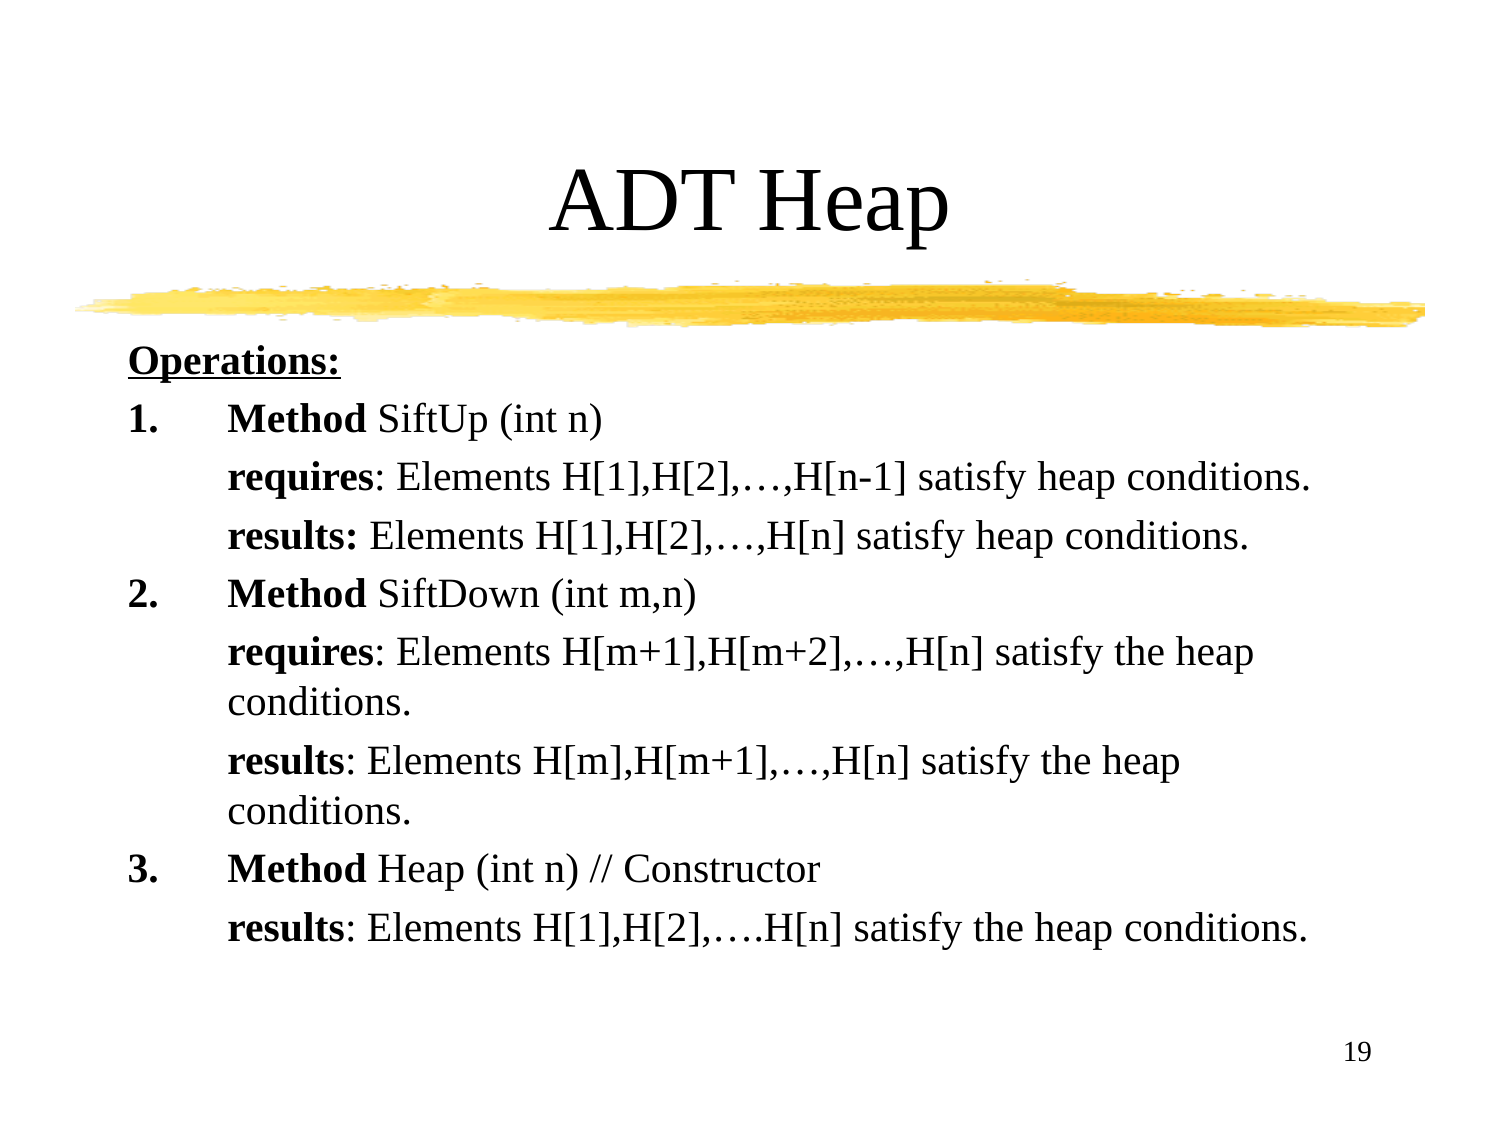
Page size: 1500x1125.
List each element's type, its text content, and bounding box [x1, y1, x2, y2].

slide_number 19 [1074, 1024, 1388, 1101]
title ADT Heap [112, 99, 1388, 288]
picture [75, 274, 1425, 338]
list Operations: Method SiftUp (int n) requires: Elements H[1],H[2],…,H[n-1] satisfy heap conditions. results: Elements H[1],H[2],…,H[n] satisfy heap conditions. Method SiftDown (int m,n) requires: Elements H[m+1],H[m+2],…,H[n] satisfy the heap conditions. results: Elements H[m],H[m+1],…,H[n] satisfy the heap conditions. Method Heap (int n) // Constructor results: Elements H[1],H[2],….H[n] satisfy the heap conditions. [112, 324, 1388, 1001]
